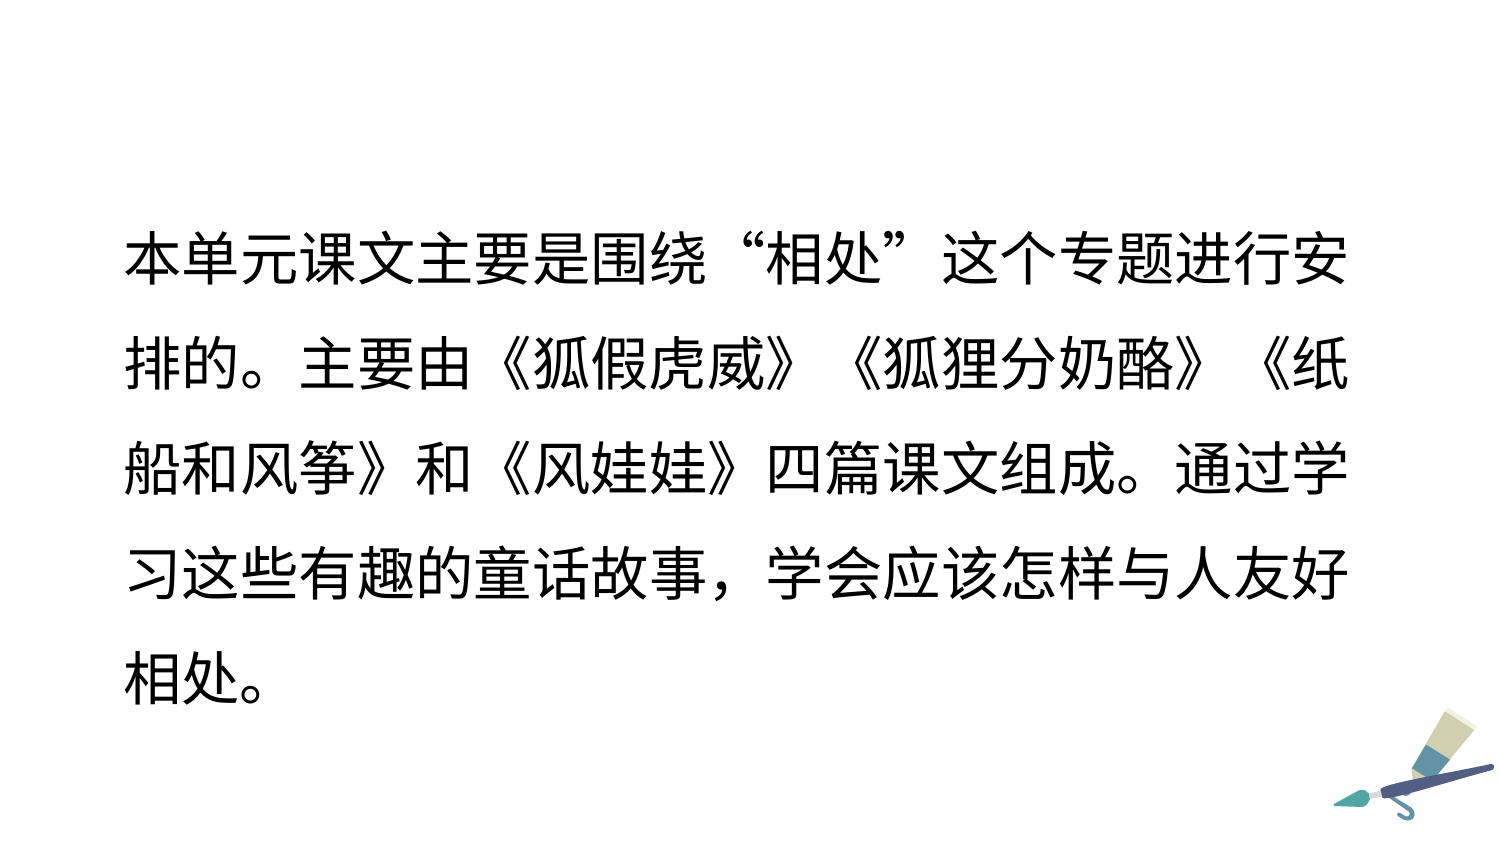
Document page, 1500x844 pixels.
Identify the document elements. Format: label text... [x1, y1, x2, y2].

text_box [1358, 708, 1481, 844]
text_box 本单元课文主要是围绕“相处”这个专题进行安排的。主要由《狐假虎威》《狐狸分奶酪》《纸船和风筝》和《风娃娃》四篇课文组成。通过学习这些有趣的童话故事，学会应该怎样与人友好相处。 [62, 180, 1365, 720]
